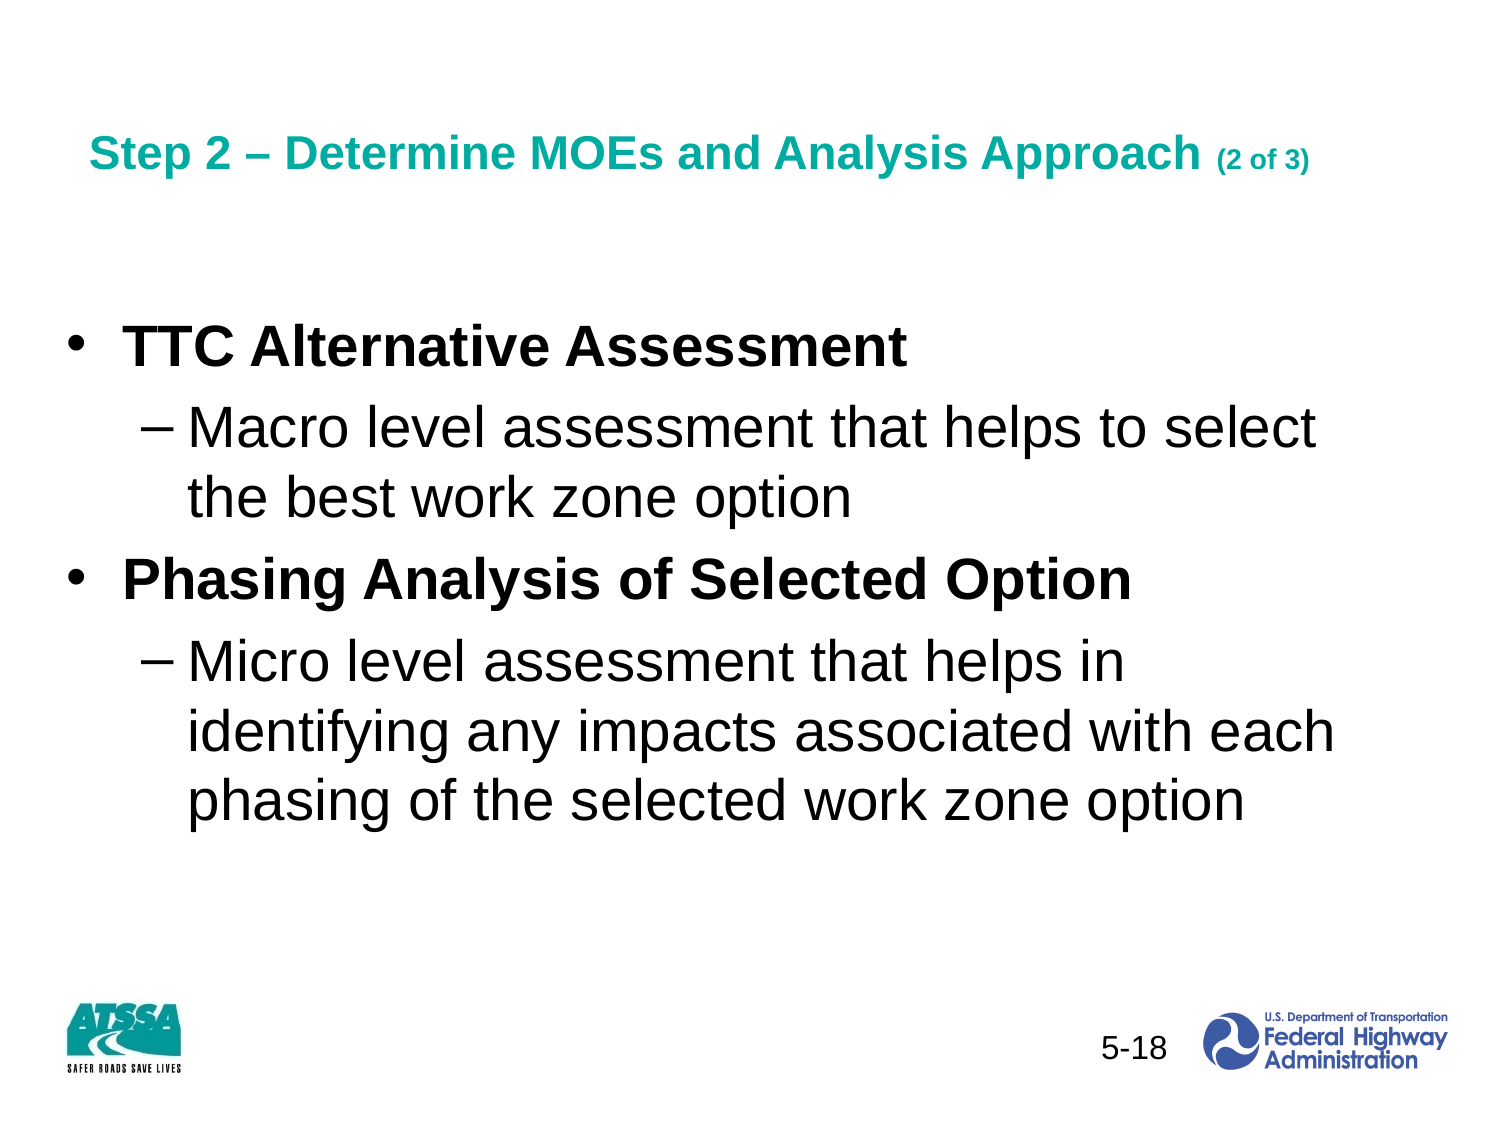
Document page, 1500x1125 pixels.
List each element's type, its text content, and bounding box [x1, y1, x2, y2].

picture [63, 1022, 185, 1077]
list TTC Alternative Assessment Macro level assessment that helps to select the best work zone option Phasing Analysis of Selected Option Micro level assessment that helps in identifying any impacts associated with each phasing of the selected work zone option [51, 300, 1402, 1022]
picture [1200, 1008, 1450, 1072]
title Step 2 – Determine MOEs and Analysis Approach (2 of 3) [73, 96, 1424, 205]
